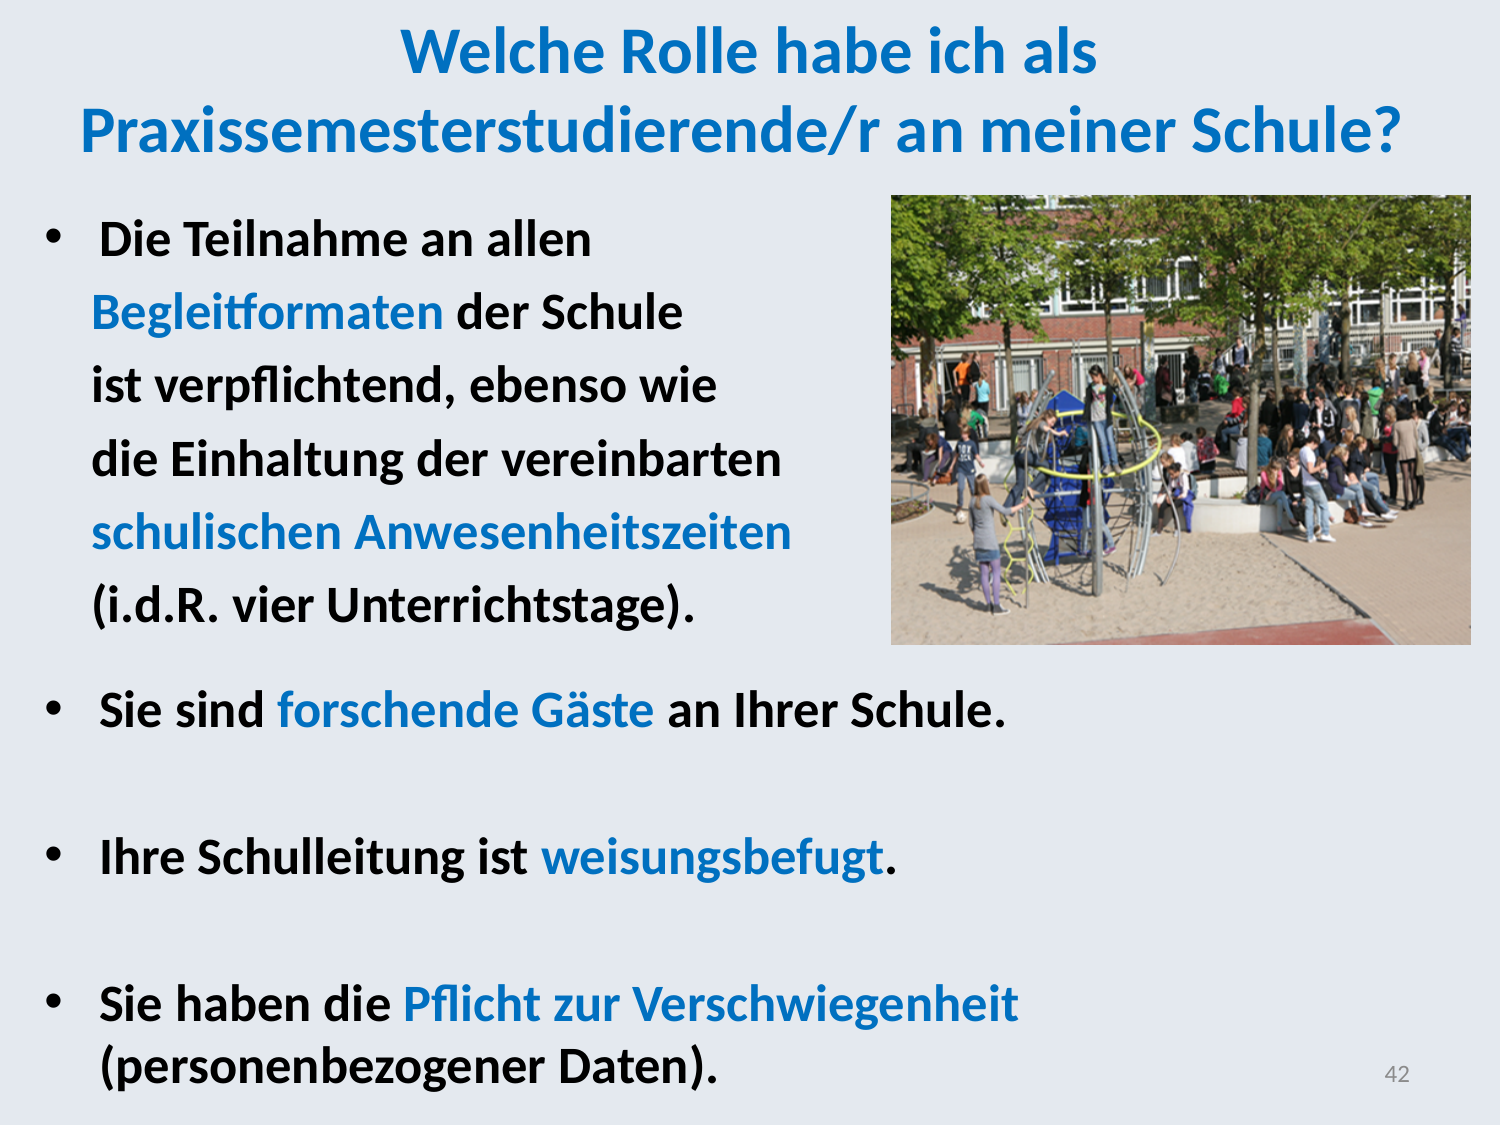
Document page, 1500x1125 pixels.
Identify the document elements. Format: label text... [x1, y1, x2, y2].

slide_number 42 [1074, 1042, 1425, 1103]
picture [891, 195, 1471, 645]
list Die Teilnahme an allen Begleitformaten der Schule ist verpflichtend, ebenso wie die Einhaltung der vereinbarten schulischen Anwesenheitszeiten (i.d.R. vier Unterrichtstage). Sie sind forschende Gäste an Ihrer Schule. Ihre Schulleitung ist weisungsbefugt. Sie haben die Pflicht zur Verschwiegenheit (personenbezogener Daten). [29, 196, 1471, 1106]
title Welche Rolle habe ich als Praxissemesterstudierende/r an meiner Schule? [0, 0, 1500, 173]
